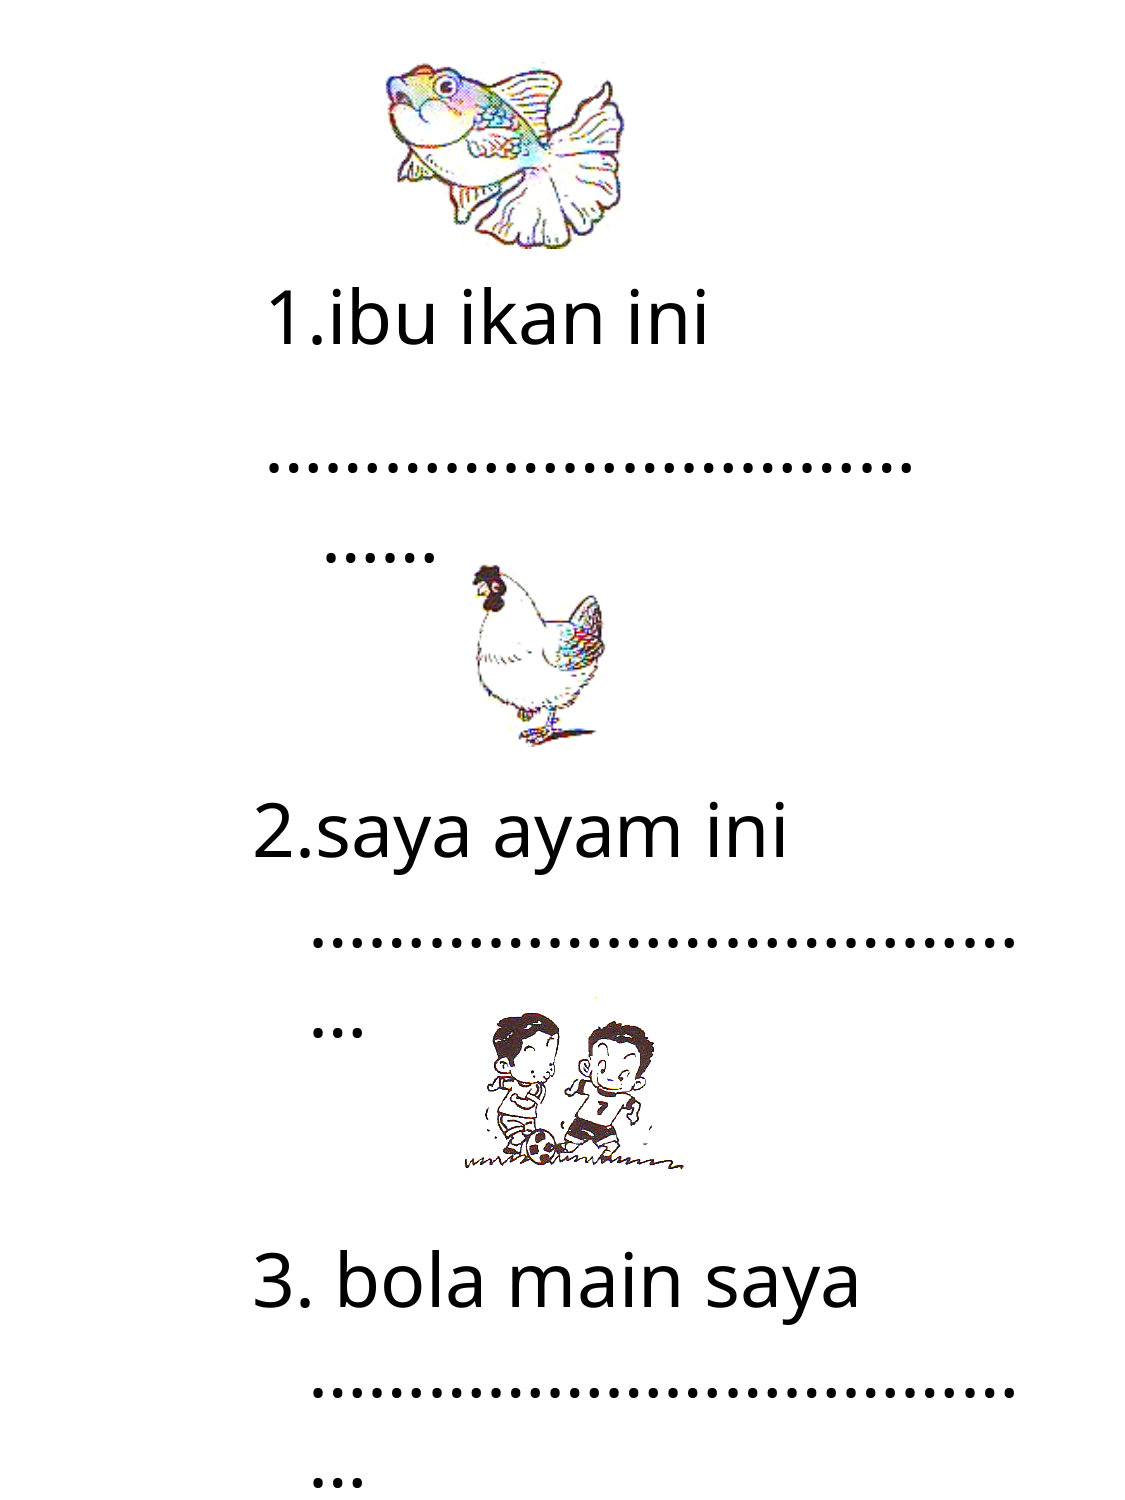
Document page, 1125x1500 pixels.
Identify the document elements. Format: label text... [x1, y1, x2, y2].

text_box 2.saya ayam ini ………………………………… [237, 774, 1038, 1060]
picture [437, 562, 626, 747]
text_box ibu ikan ini ………………………………… [249, 262, 950, 585]
text_box 3. bola main saya ………………………………… [237, 1224, 1038, 1500]
picture [374, 62, 638, 249]
picture [449, 987, 688, 1196]
